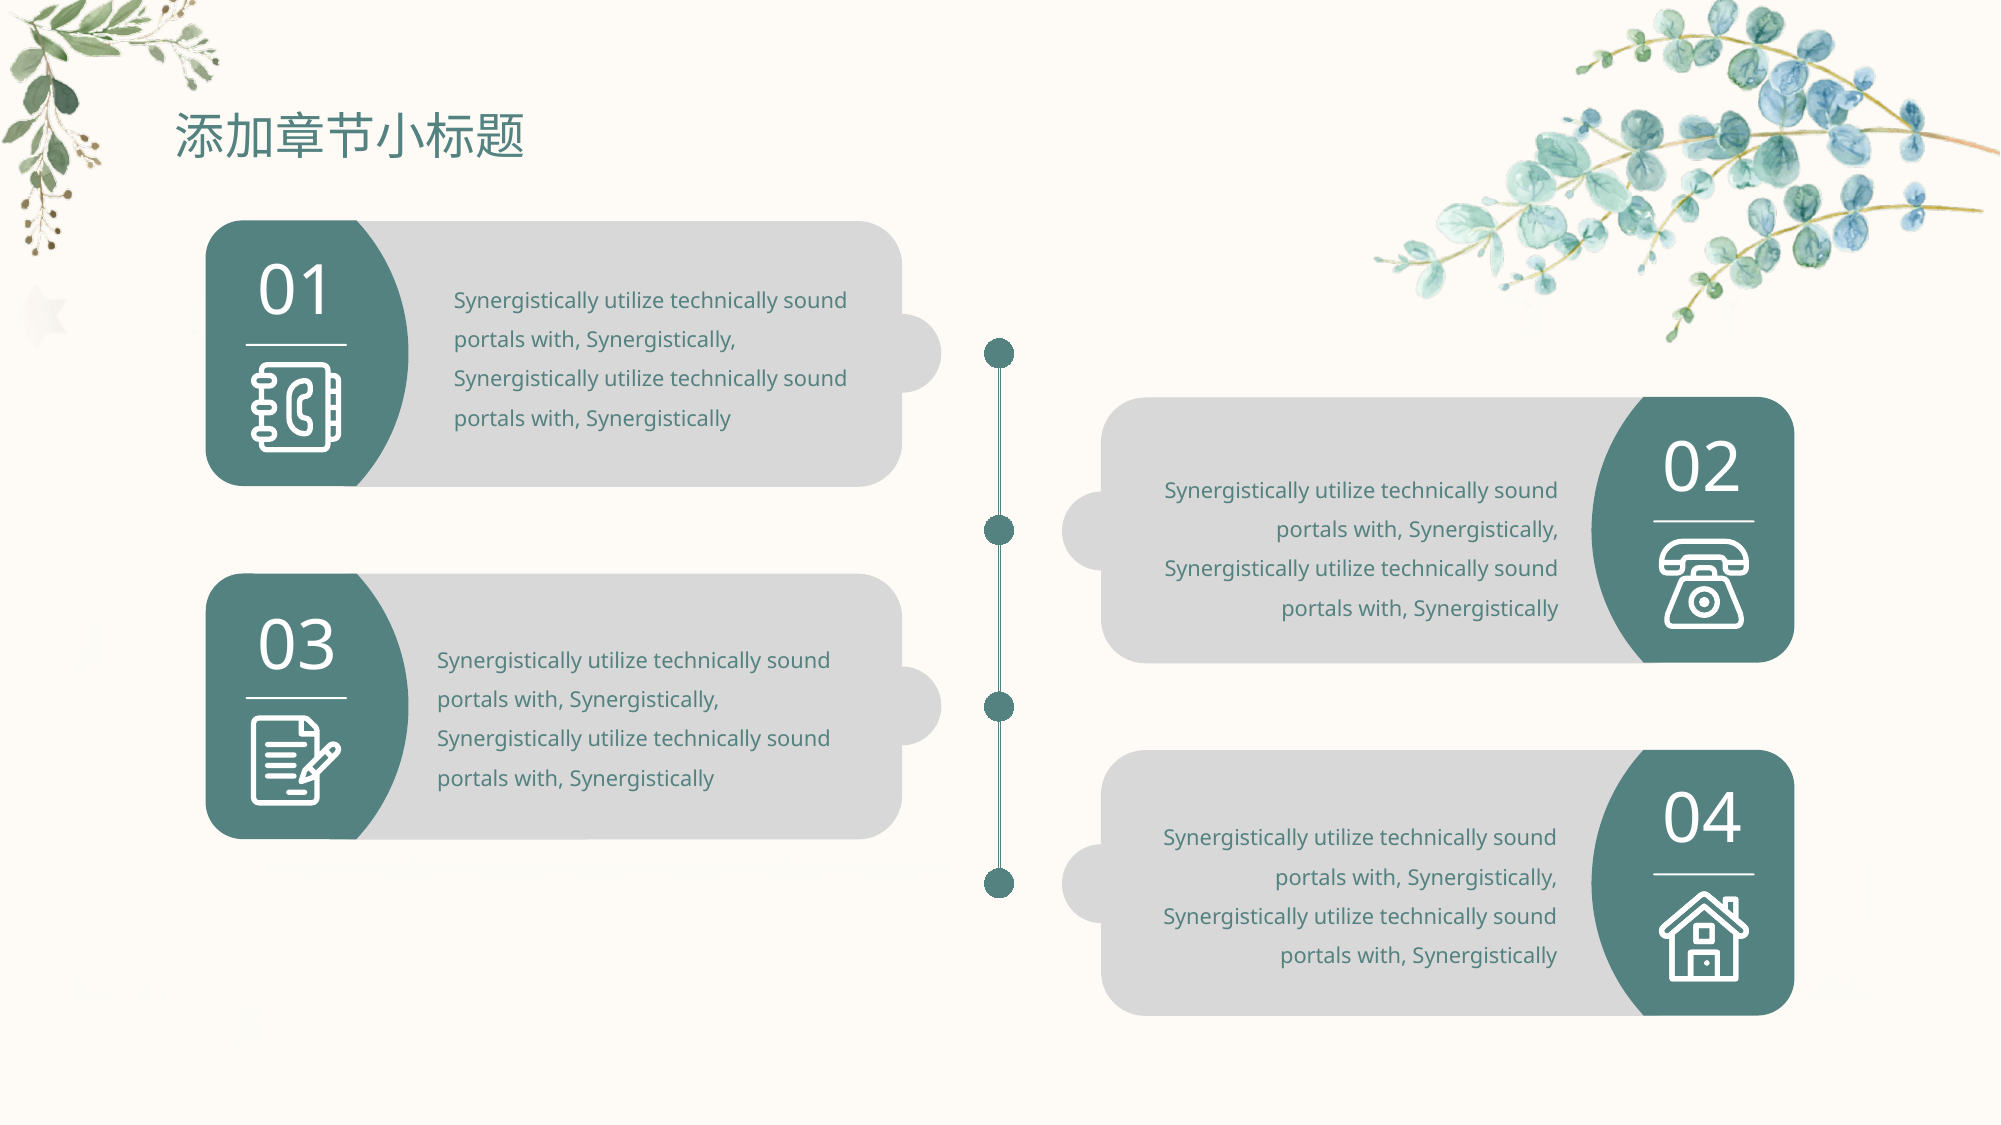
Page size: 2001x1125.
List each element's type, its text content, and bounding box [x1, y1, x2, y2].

text_box [250, 362, 300, 453]
text_box [1701, 596, 1710, 608]
text_box 01 [195, 224, 301, 351]
text_box [1007, 340, 1014, 366]
text_box [205, 351, 300, 487]
text_box [1701, 891, 1749, 982]
text_box 03 [195, 579, 300, 706]
text_box [1701, 538, 1749, 576]
text_box [1701, 528, 1795, 663]
text_box [205, 706, 300, 840]
picture [0, 0, 2001, 1125]
text_box [1701, 922, 1715, 945]
text_box [984, 869, 994, 897]
text_box [223, 573, 304, 579]
text_box [1007, 694, 1014, 719]
text_box [1701, 565, 1744, 629]
text_box [264, 741, 300, 748]
text_box [250, 715, 300, 806]
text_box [999, 749, 1698, 1017]
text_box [305, 573, 1004, 840]
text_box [999, 397, 1698, 664]
text_box [984, 516, 994, 544]
text_box 04 [1700, 753, 1804, 879]
text_box 02 [1701, 521, 1804, 528]
text_box [1698, 749, 1773, 753]
text_box [286, 378, 300, 436]
text_box [286, 789, 300, 795]
text_box [264, 762, 297, 769]
text_box [1701, 586, 1720, 618]
text_box 添加章节小标题 [257, 96, 592, 172]
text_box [305, 220, 1004, 488]
text_box [264, 773, 297, 779]
text_box [1701, 879, 1795, 1016]
text_box [257, 220, 304, 224]
text_box [264, 752, 297, 758]
